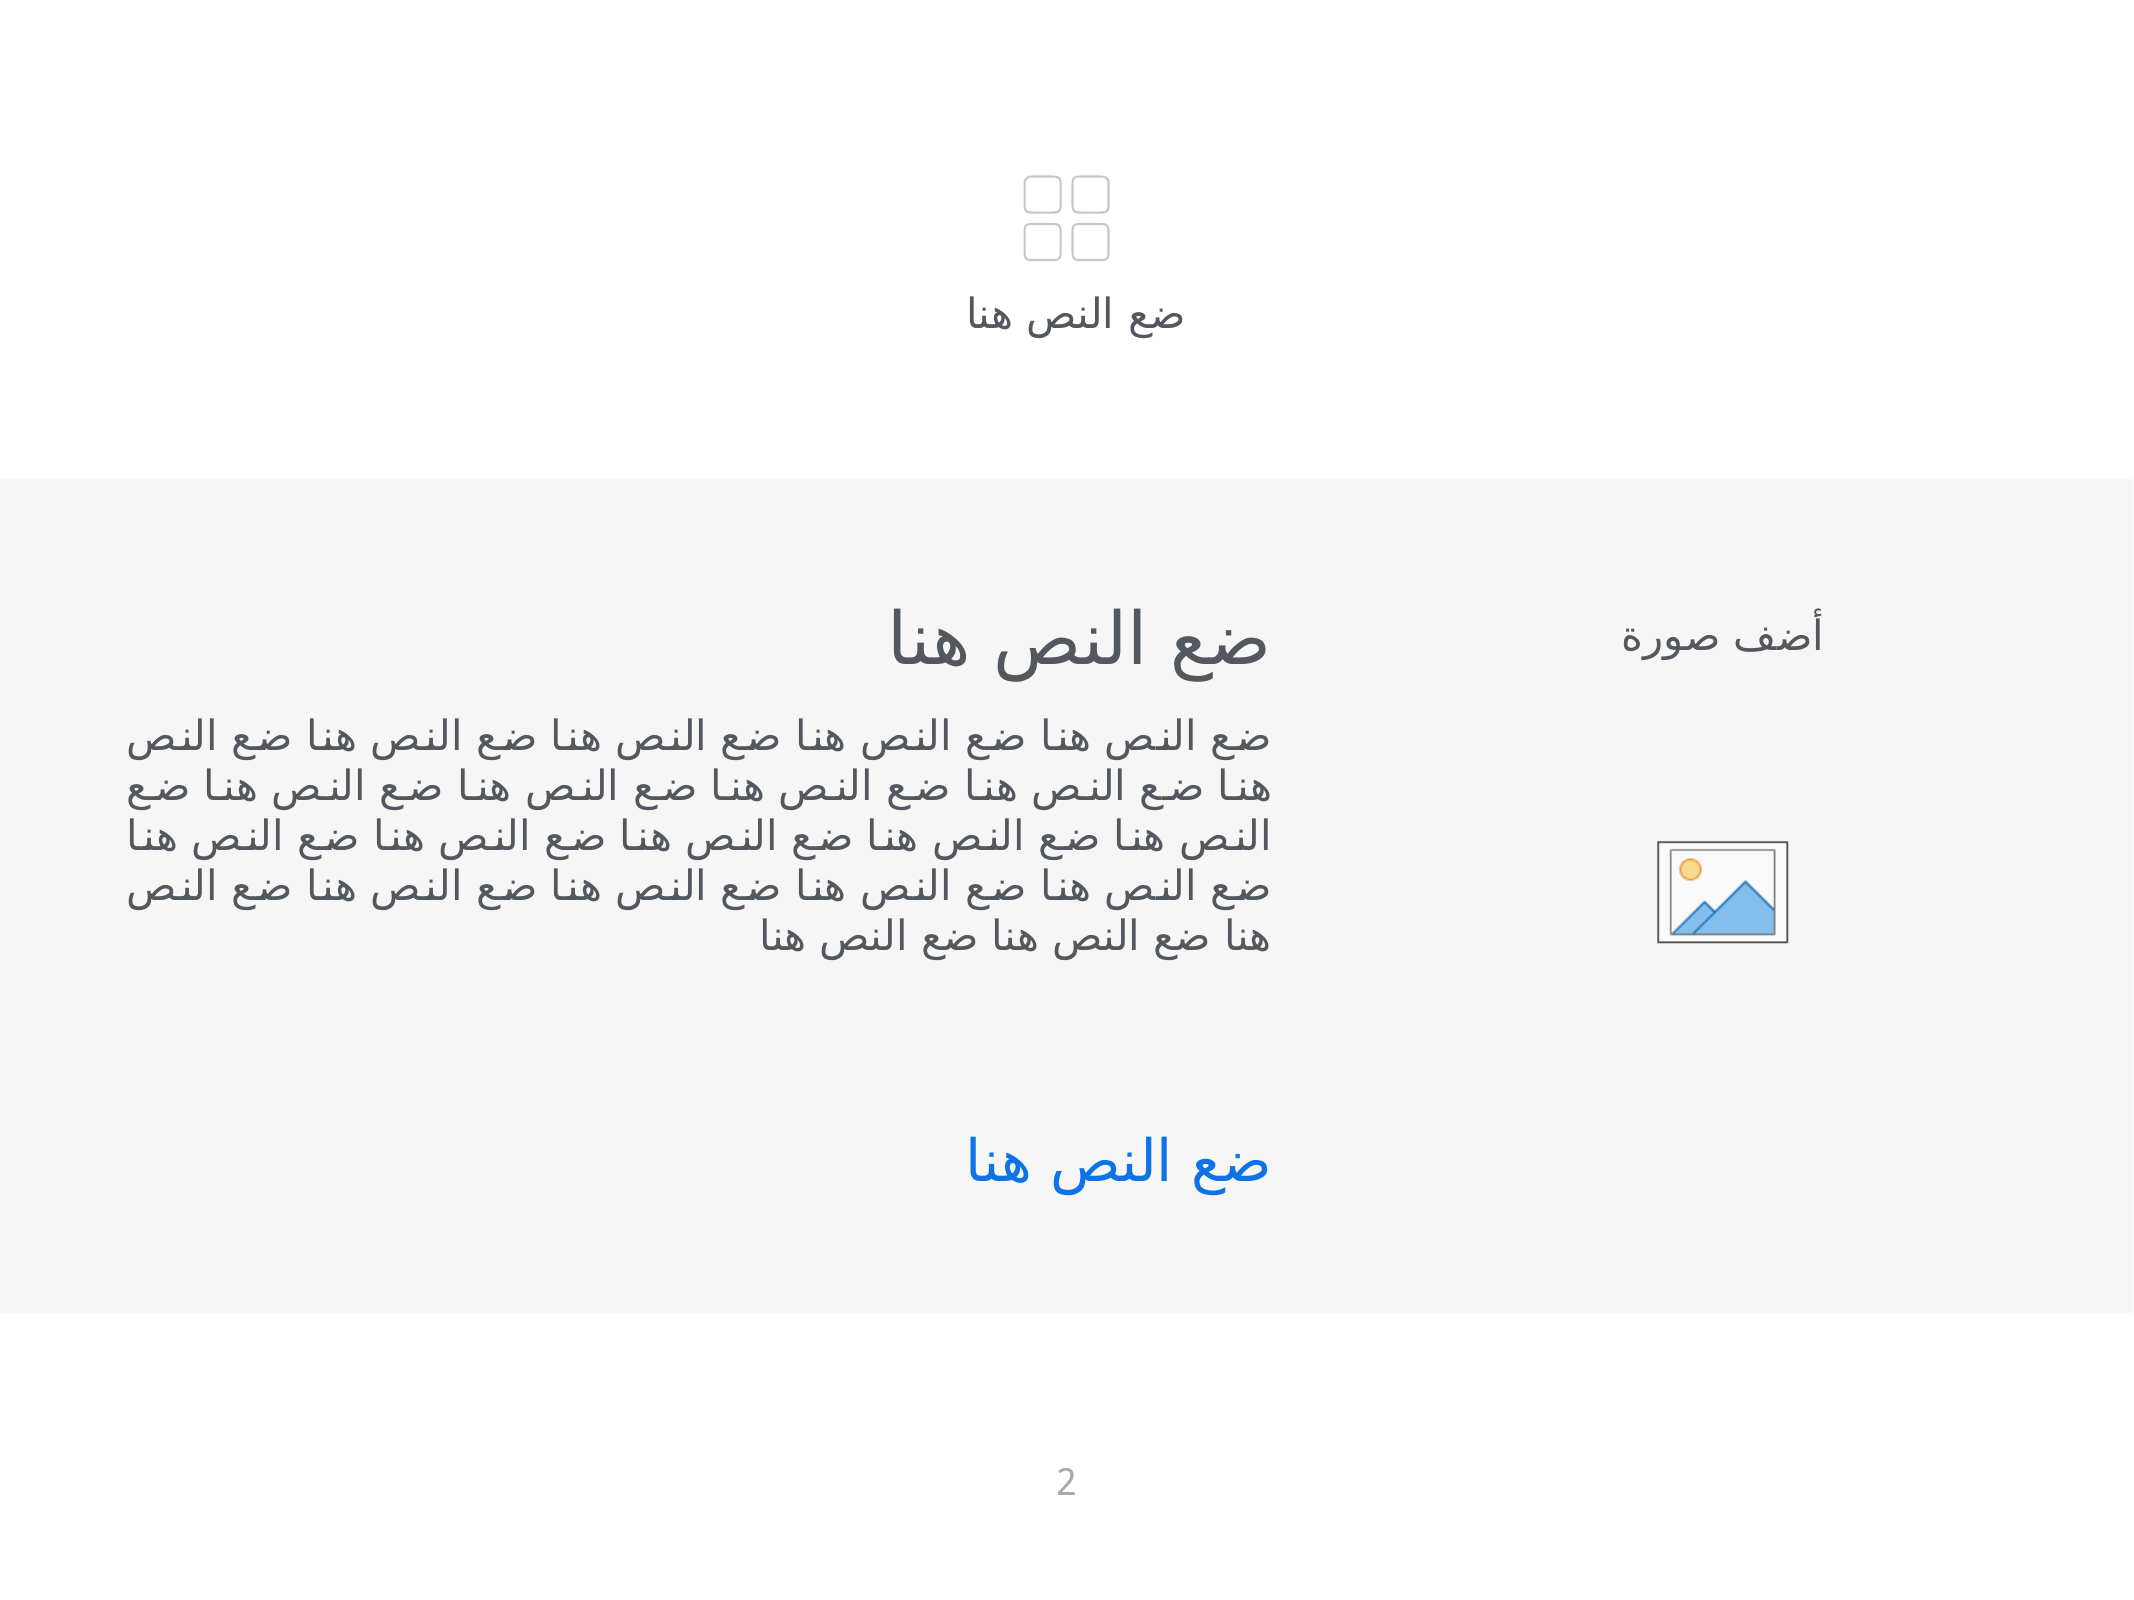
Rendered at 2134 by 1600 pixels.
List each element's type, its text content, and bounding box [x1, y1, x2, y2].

slide_number 2 [1055, 1457, 1078, 1511]
list ضع النص هنا ضع النص هنا ضع النص هنا ضع النص هنا ضع النص هنا ضع النص هنا ضع النص هنا ضع النص هنا ضع النص هنا ضع النص هنا ضع النص هنا ضع النص هنا ضع النص هنا ضع النص هنا ضع النص هنا ضع النص هنا ضع النص هنا ضع النص هنا ضع النص هنا ضع النص هنا ضع النص هنا [125, 708, 1273, 1044]
title ضع النص هنا [125, 583, 1273, 679]
picture [1430, 600, 2015, 1185]
list ضع النص هنا [842, 279, 1296, 344]
list ضع النص هنا [125, 1125, 1273, 1190]
